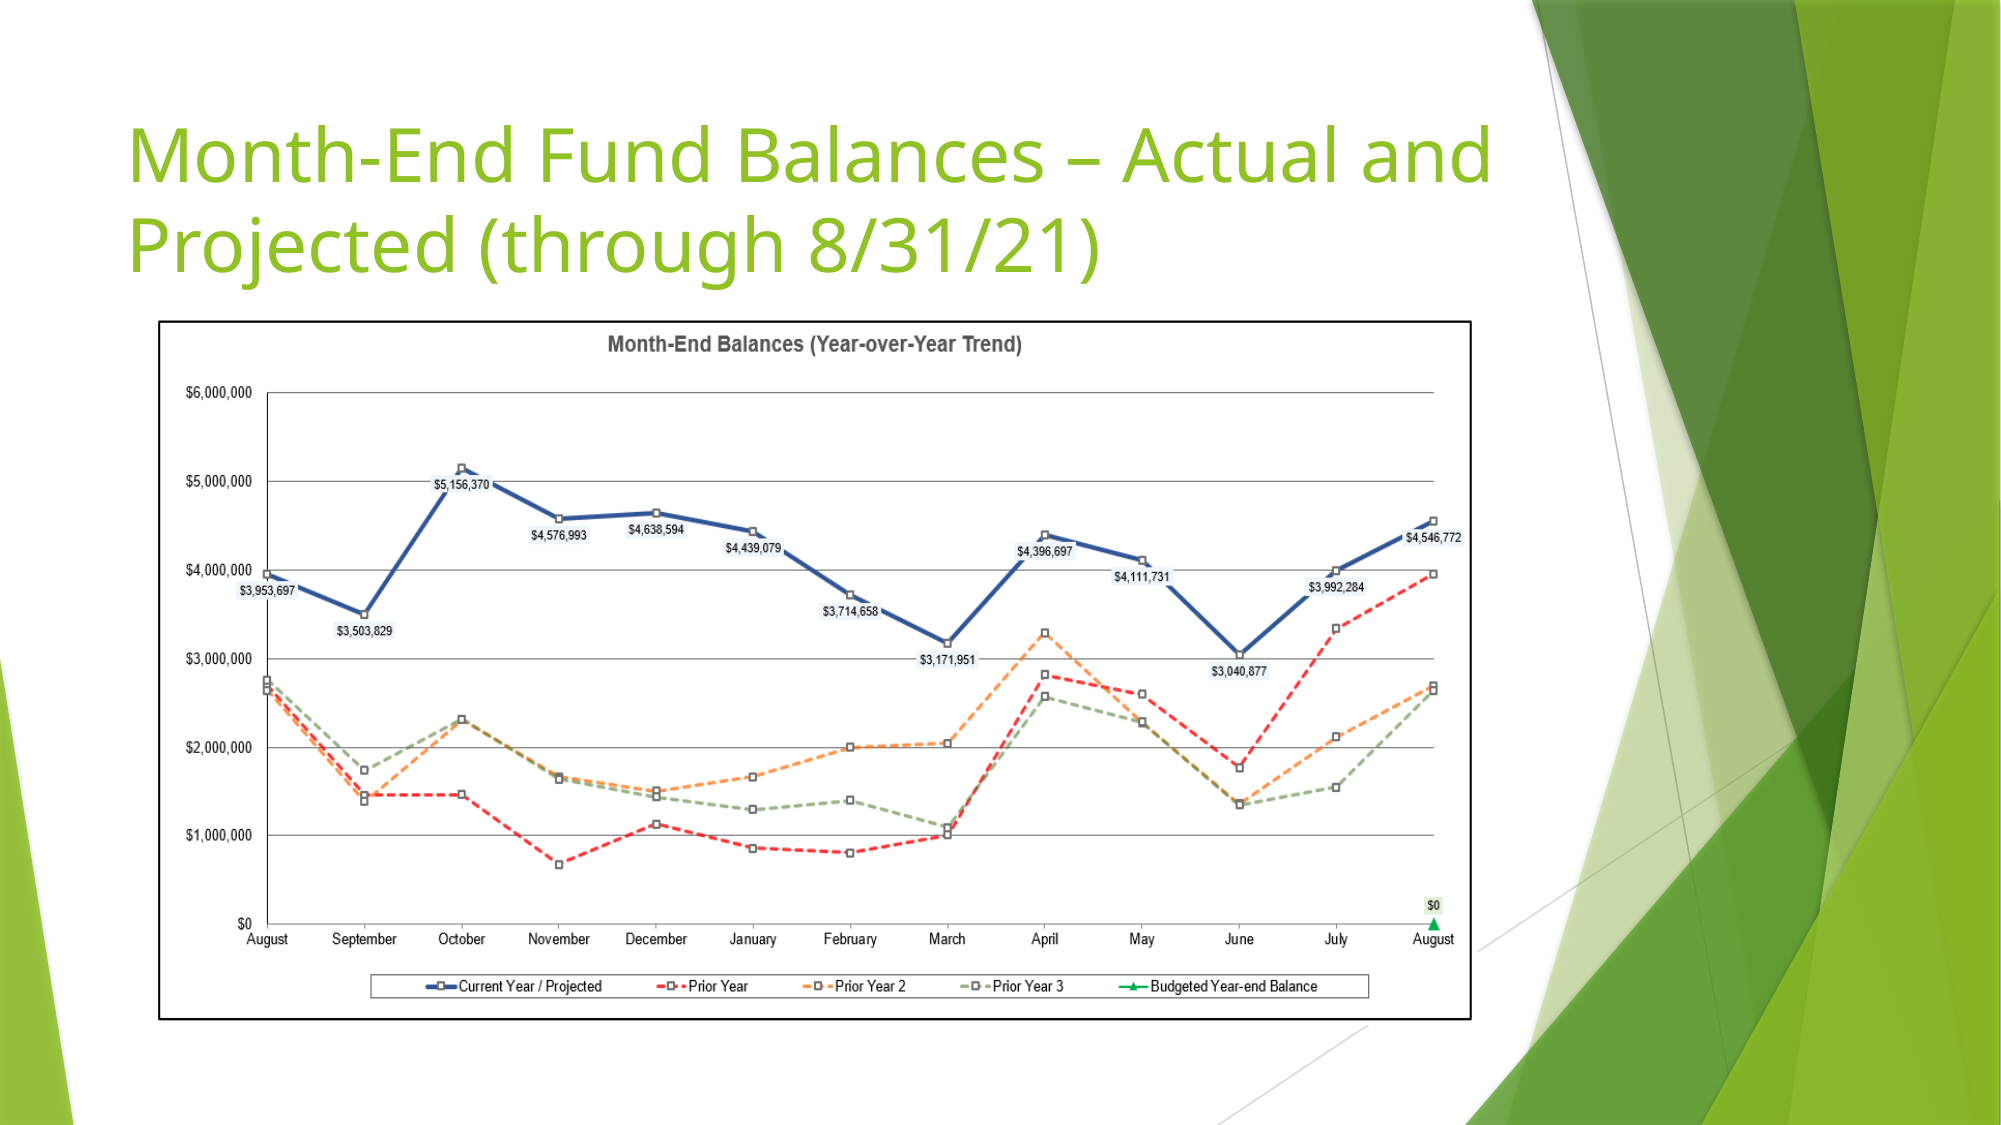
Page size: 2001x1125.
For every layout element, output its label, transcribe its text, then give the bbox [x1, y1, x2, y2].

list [154, 316, 1479, 1026]
title Month-End Fund Balances – Actual and Projected (through 8/31/21) [111, 99, 1522, 317]
